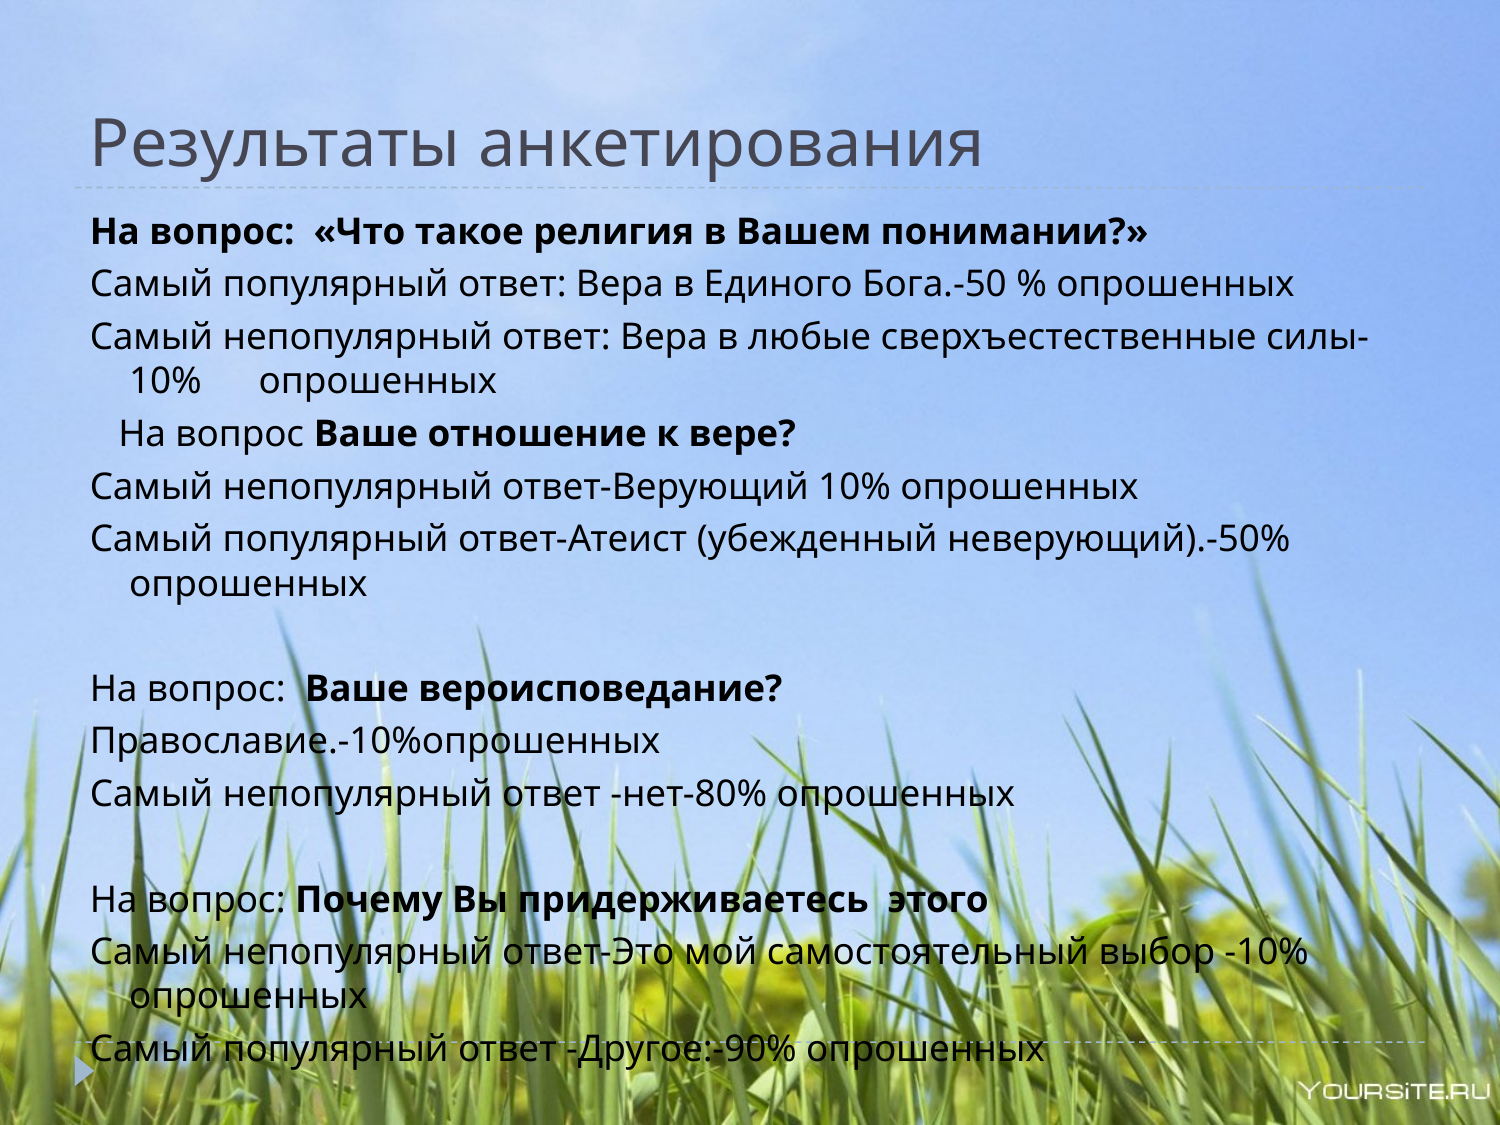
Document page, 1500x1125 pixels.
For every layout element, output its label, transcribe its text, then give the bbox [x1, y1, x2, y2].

list На вопрос: «Что такое религия в Вашем понимании?» Самый популярный ответ: Вера в Единого Бога.-50 % опрошенных Самый непопулярный ответ: Вера в любые сверхъестественные силы- 10% опрошенных На вопрос Ваше отношение к вере? Самый непопулярный ответ-Верующий 10% опрошенных Самый популярный ответ-Атеист (убежденный неверующий).-50% опрошенных На вопрос: Ваше вероисповедание? Православие.-10%опрошенных Самый непопулярный ответ -нет-80% опрошенных На вопрос: Почему Вы придерживаетесь этого Самый непопулярный ответ-Это мой самостоятельный выбор -10% опрошенных Самый популярный ответ -Другое:-90% опрошенных [75, 200, 1425, 1079]
title Результаты анкетирования [75, 24, 1425, 188]
picture [0, 0, 1500, 1125]
